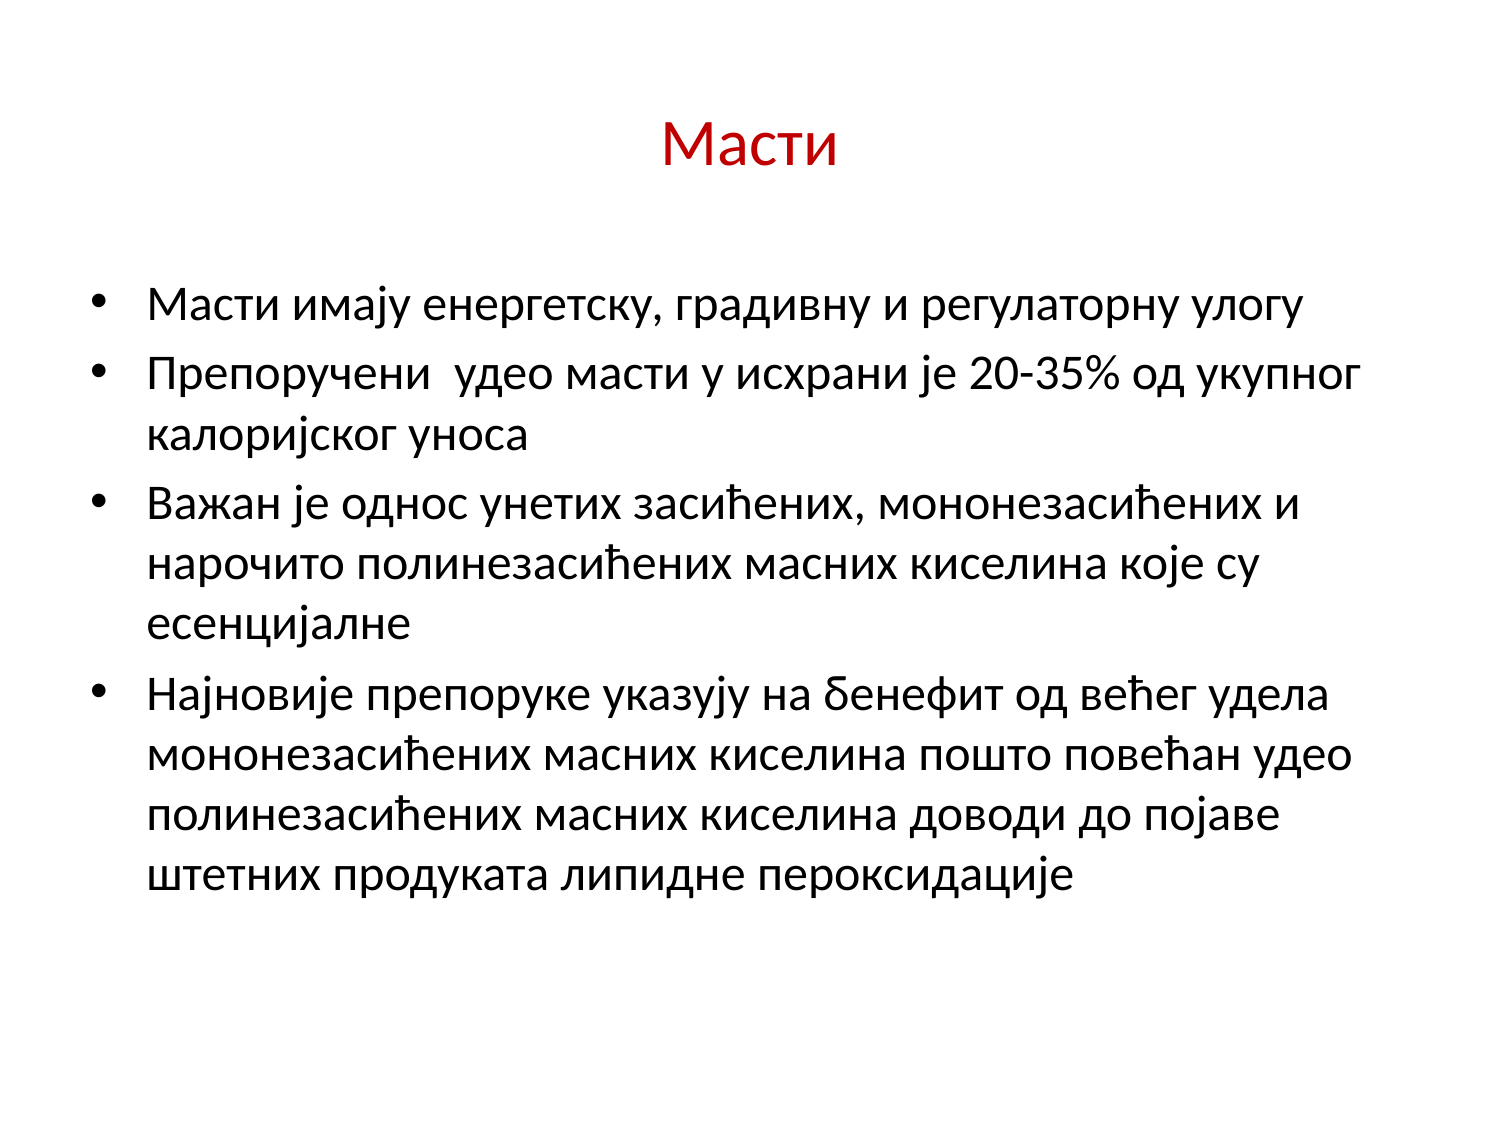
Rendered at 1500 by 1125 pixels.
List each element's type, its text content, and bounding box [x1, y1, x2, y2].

list Масти имају енергетску, градивну и регулаторну улогу Препоручени удео масти у исхрани је 20-35% од укупног калоријског уноса Важан је однос унетих засићених, мононезасићених и нарочито полинезасићених масних киселина које су есенцијалне Најновије препоруке указују на бенефит од већег удела мононезасићених масних киселина пошто повећан удео полинезасићених масних киселина доводи до појаве штетних продуката липидне пероксидације [75, 262, 1425, 1005]
title Масти [75, 45, 1425, 233]
